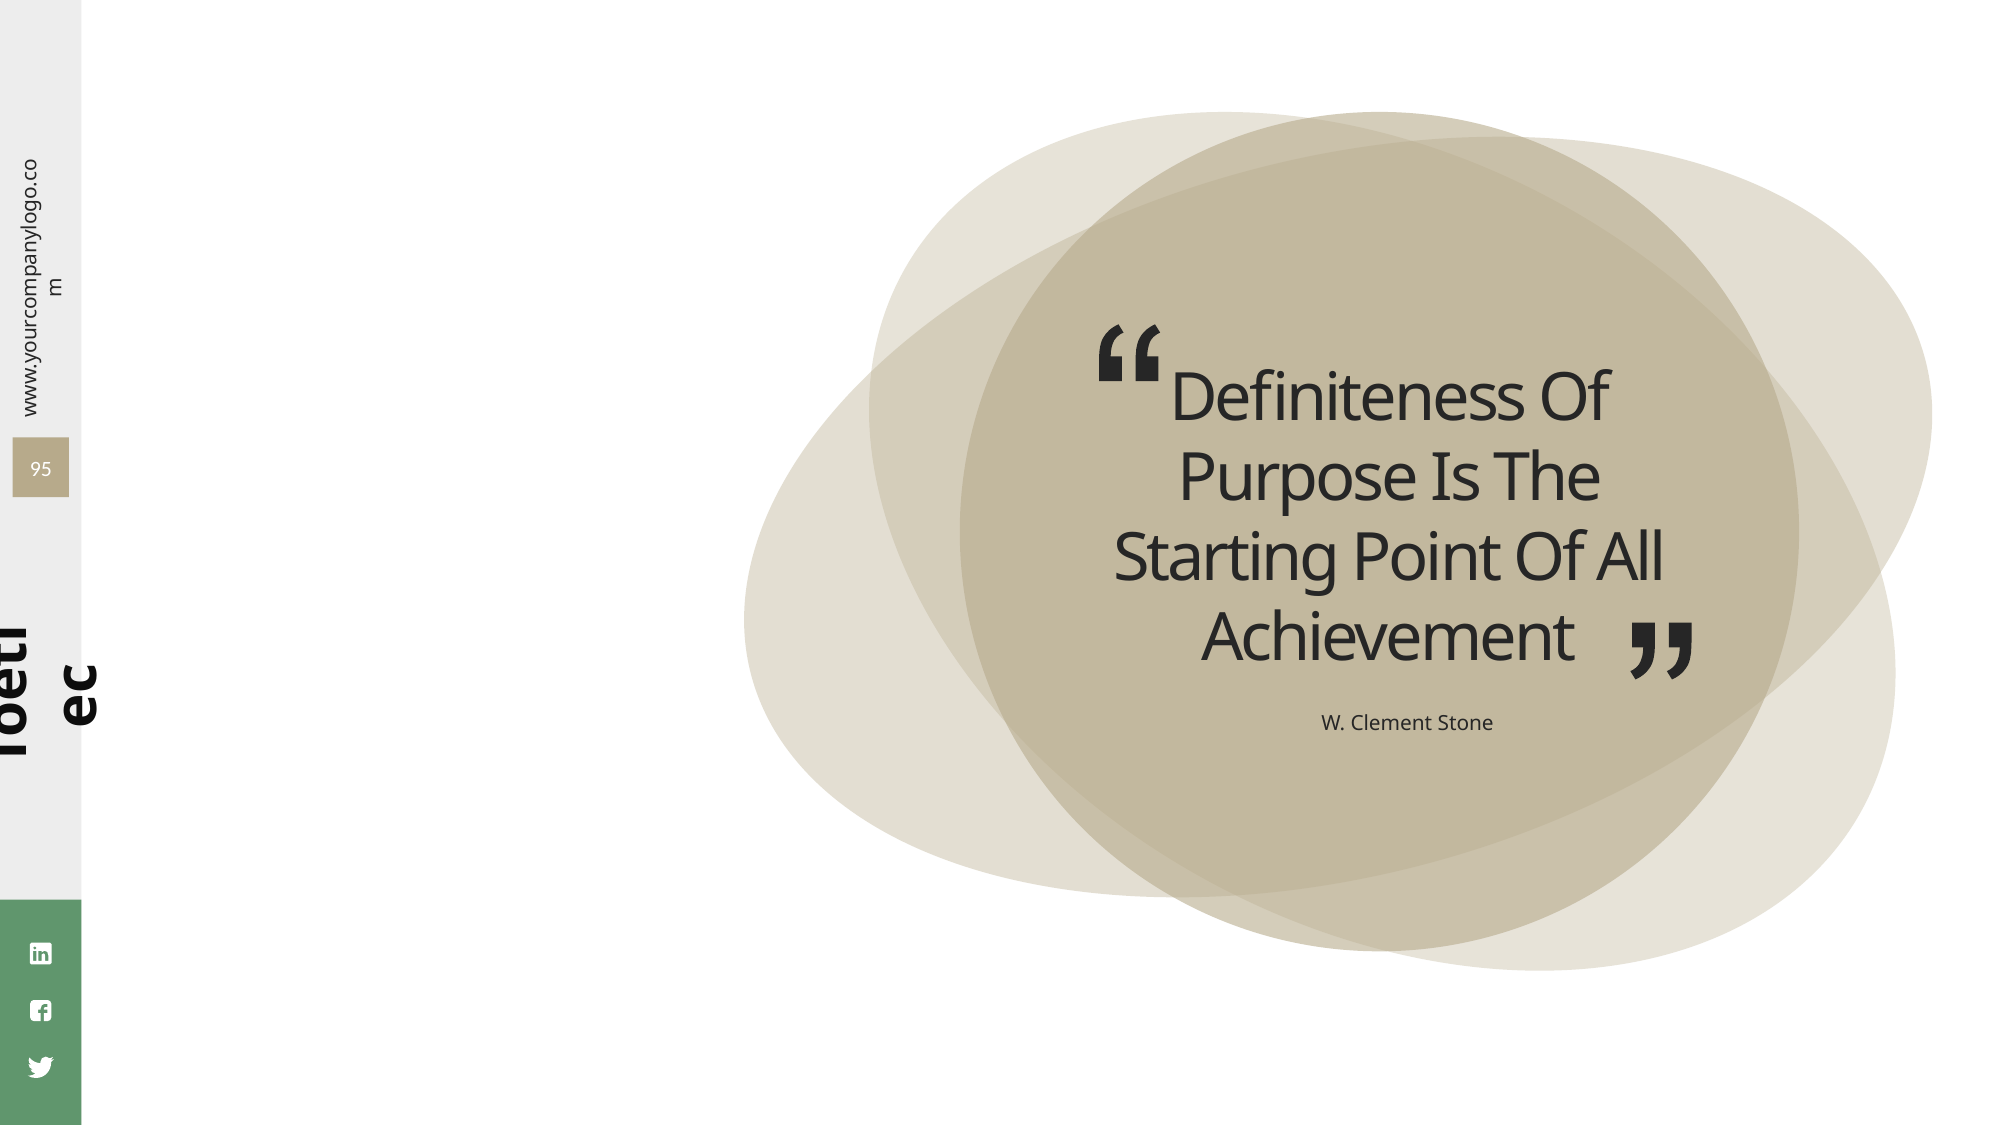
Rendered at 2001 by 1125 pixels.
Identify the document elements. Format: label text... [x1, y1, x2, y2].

picture [81, 0, 2000, 1125]
slide_number 95 [12, 437, 69, 498]
